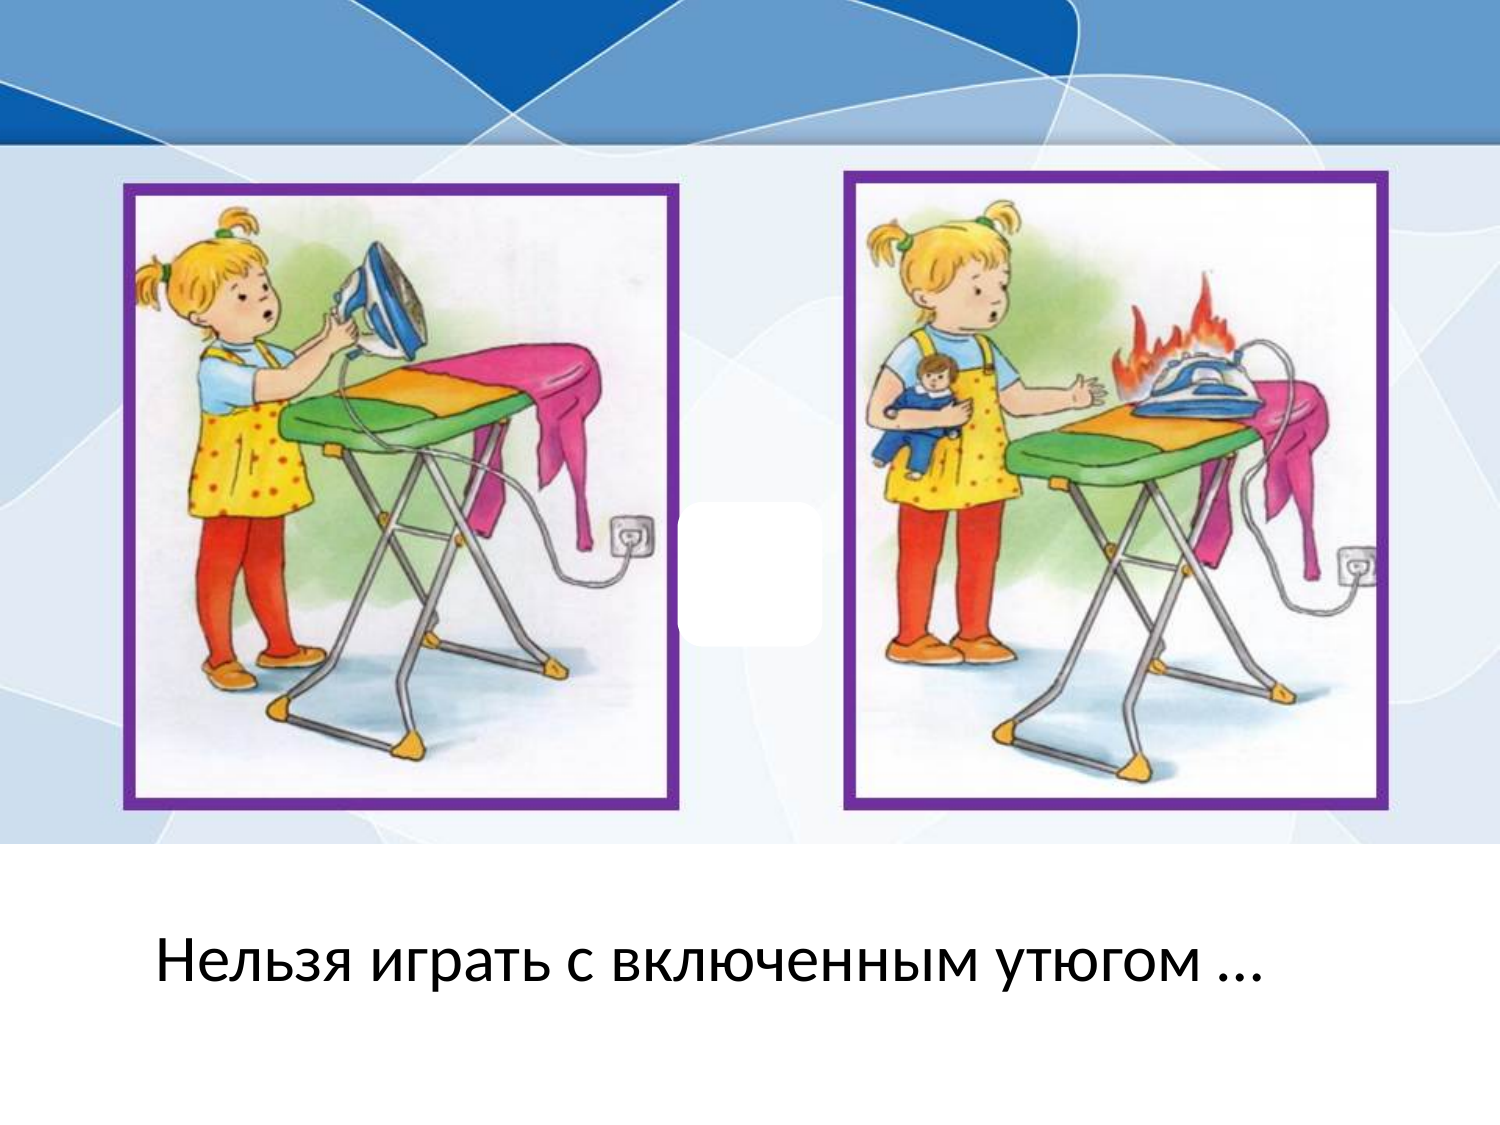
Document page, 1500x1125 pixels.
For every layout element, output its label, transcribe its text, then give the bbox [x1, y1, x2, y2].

title Нельзя играть с включенным утюгом … [35, 878, 1386, 1032]
picture [0, 0, 1500, 844]
